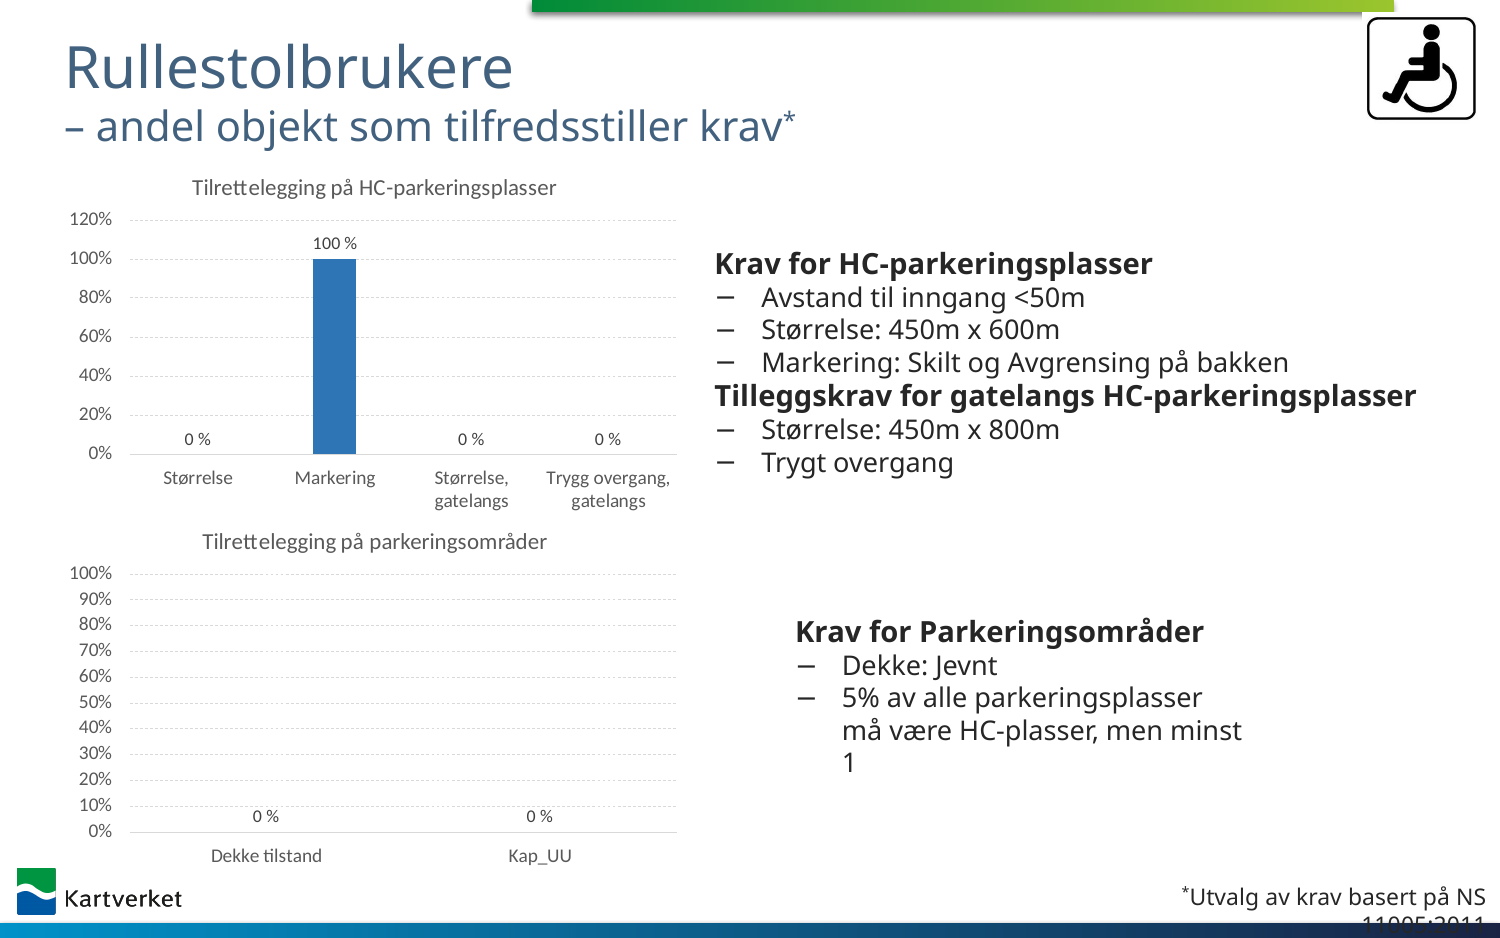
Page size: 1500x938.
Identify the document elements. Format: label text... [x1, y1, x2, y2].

text_box Rullestolbrukere – andel objekt som tilfredsstiller krav* [49, 25, 1431, 158]
text_box Krav for Parkeringsområder Dekke: Jevnt 5% av alle parkeringsplasser må være HC-plasser, men minst 1 [780, 605, 1261, 786]
picture [62, 166, 688, 519]
picture [62, 520, 688, 874]
picture [1362, 12, 1481, 126]
text_box *Utvalg av krav basert på NS 11005:2011 [1068, 873, 1500, 938]
text_box Krav for HC-parkeringsplasser Avstand til inngang <50m Størrelse: 450m x 600m Markering: Skilt og Avgrensing på bakken Tilleggskrav for gatelangs HC-parkeringsplasser Størrelse: 450m x 800m Trygt overgang [699, 237, 1433, 485]
